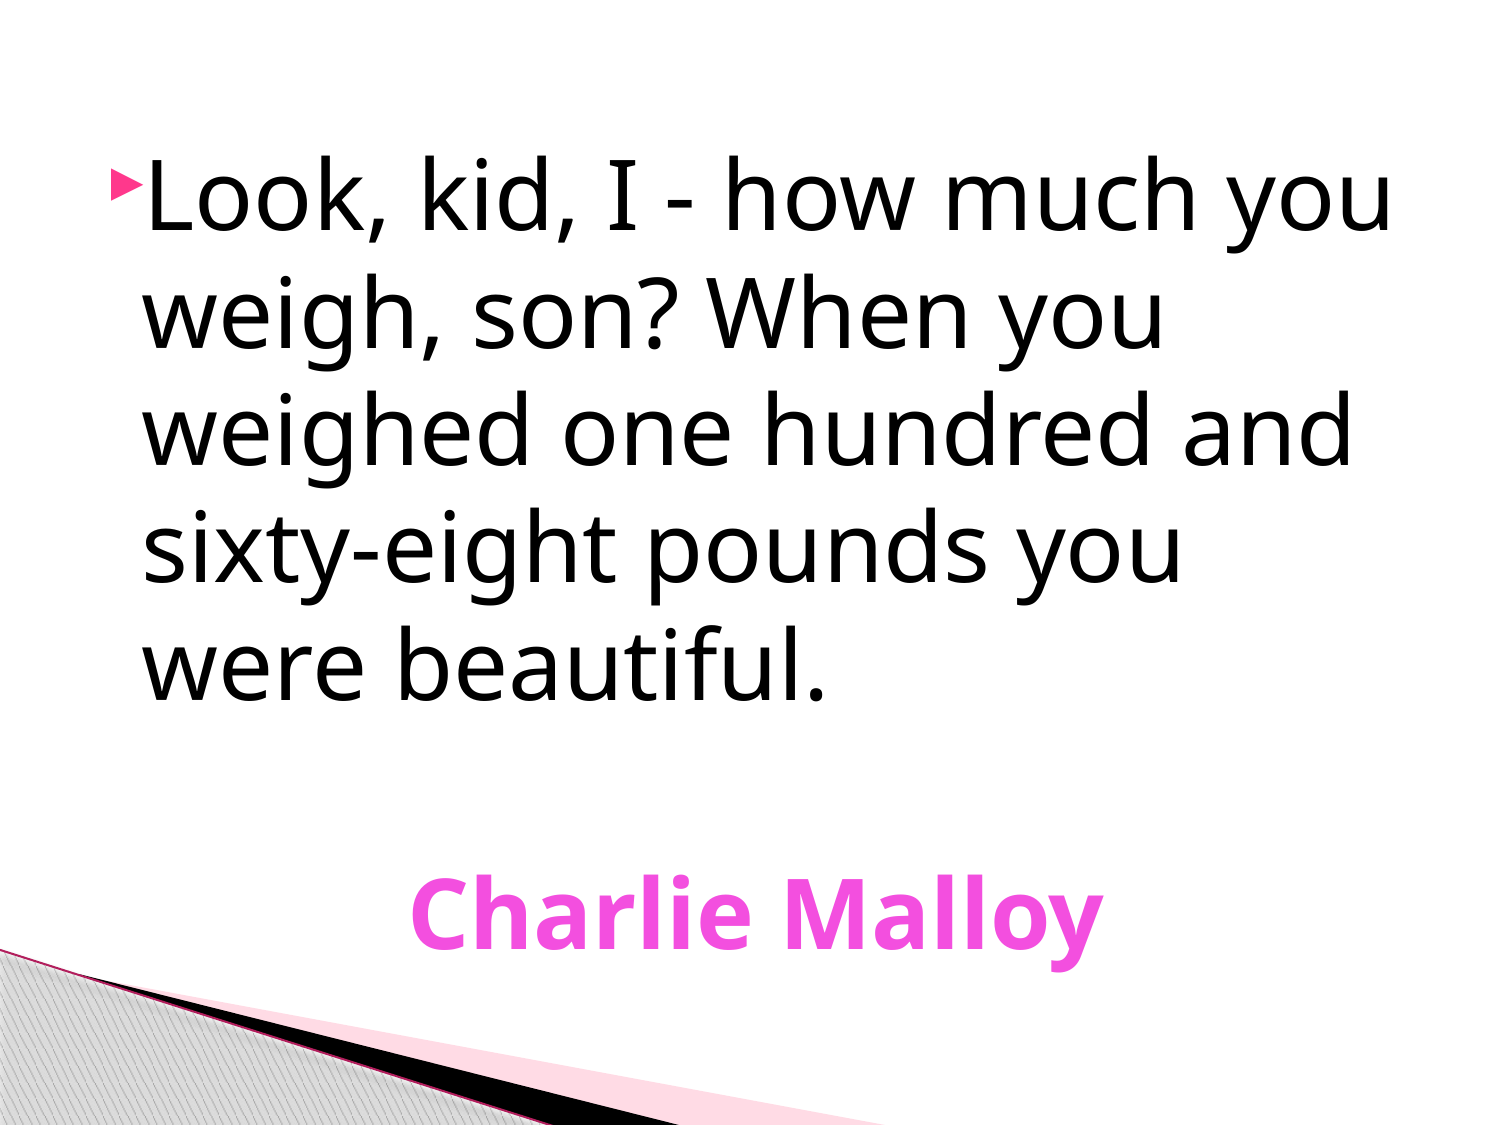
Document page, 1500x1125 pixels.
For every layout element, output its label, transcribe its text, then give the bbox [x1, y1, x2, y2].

list Look, kid, I - how much you weigh, son? When you weighed one hundred and sixty-eight pounds you were beautiful. Charlie Malloy [75, 125, 1425, 986]
